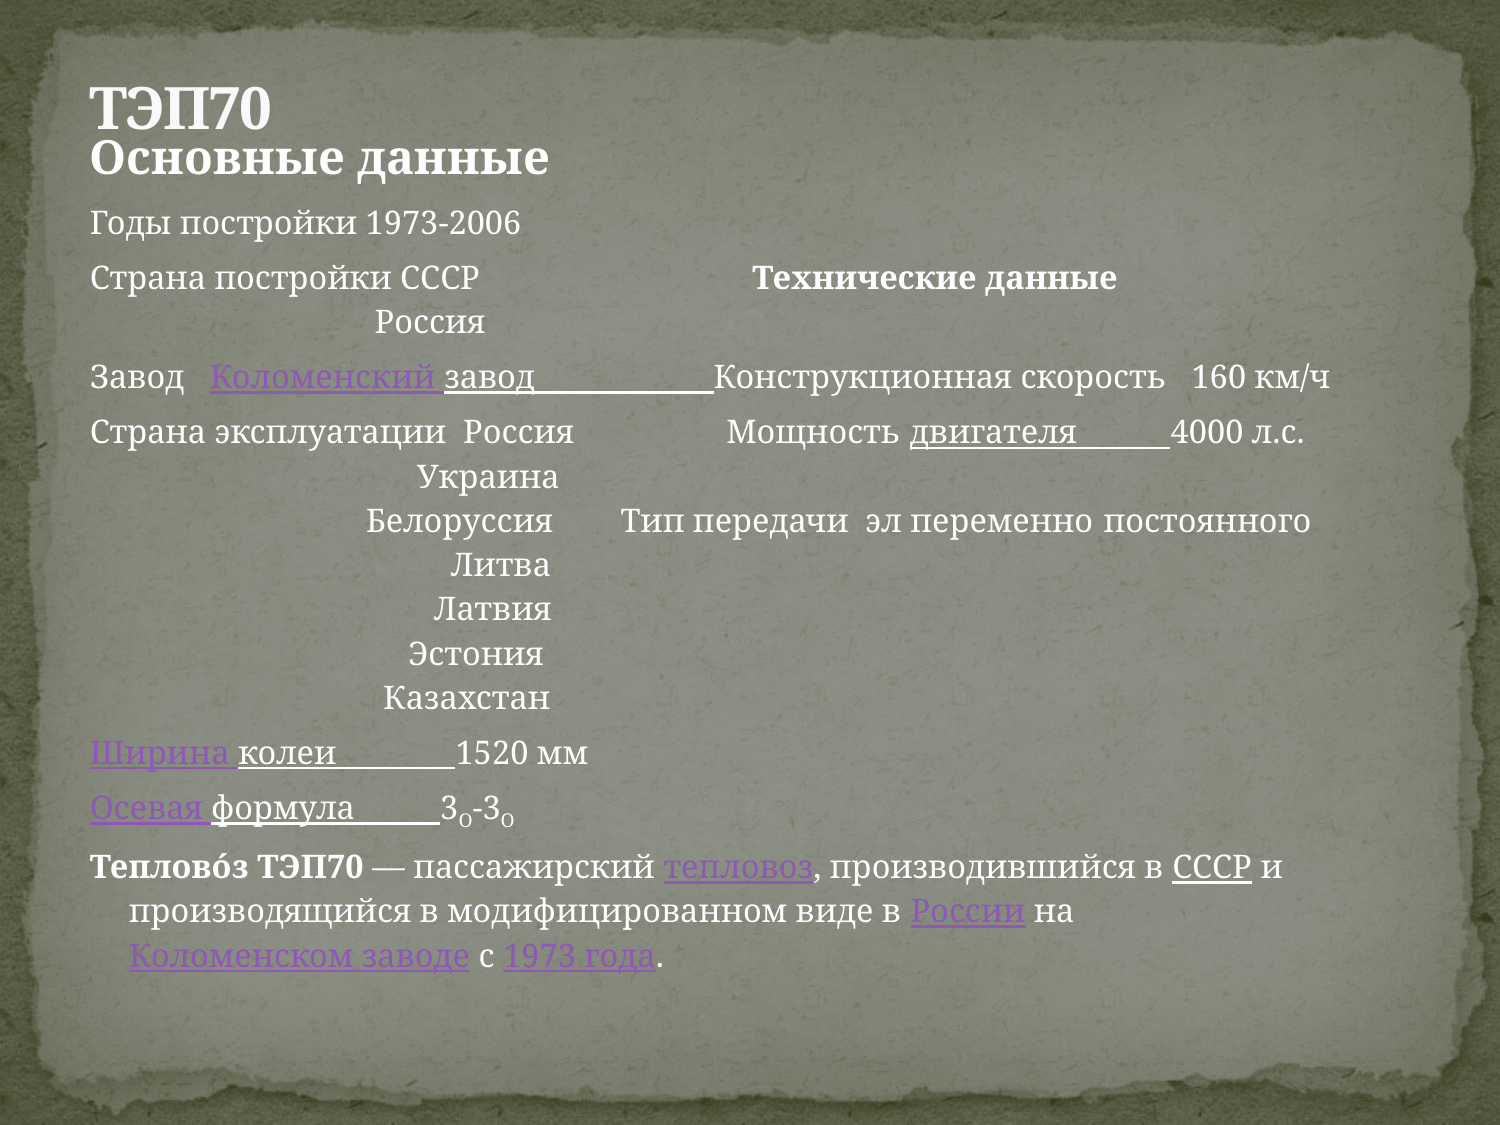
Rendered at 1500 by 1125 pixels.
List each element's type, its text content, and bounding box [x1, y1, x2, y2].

list Основные данные Годы постройки 1973-2006 Страна постройки СССР Технические данные Россия Завод Коломенский завод Конструкционная скорость 160 км/ч Страна эксплуатации Россия Мощность двигателя 4000 л.с. Украина Белоруссия Тип передачи эл переменно постоянного Литва Латвия Эстония Казахстан Ширина колеи 1520 мм Осевая формула 3О-3О Теплово́з ТЭП70 — пассажирский тепловоз, производившийся в СССР и производящийся в модифицированном виде в России на Коломенском заводе с 1973 года. [75, 235, 1425, 1000]
title ТЭП70 [74, 58, 1425, 235]
